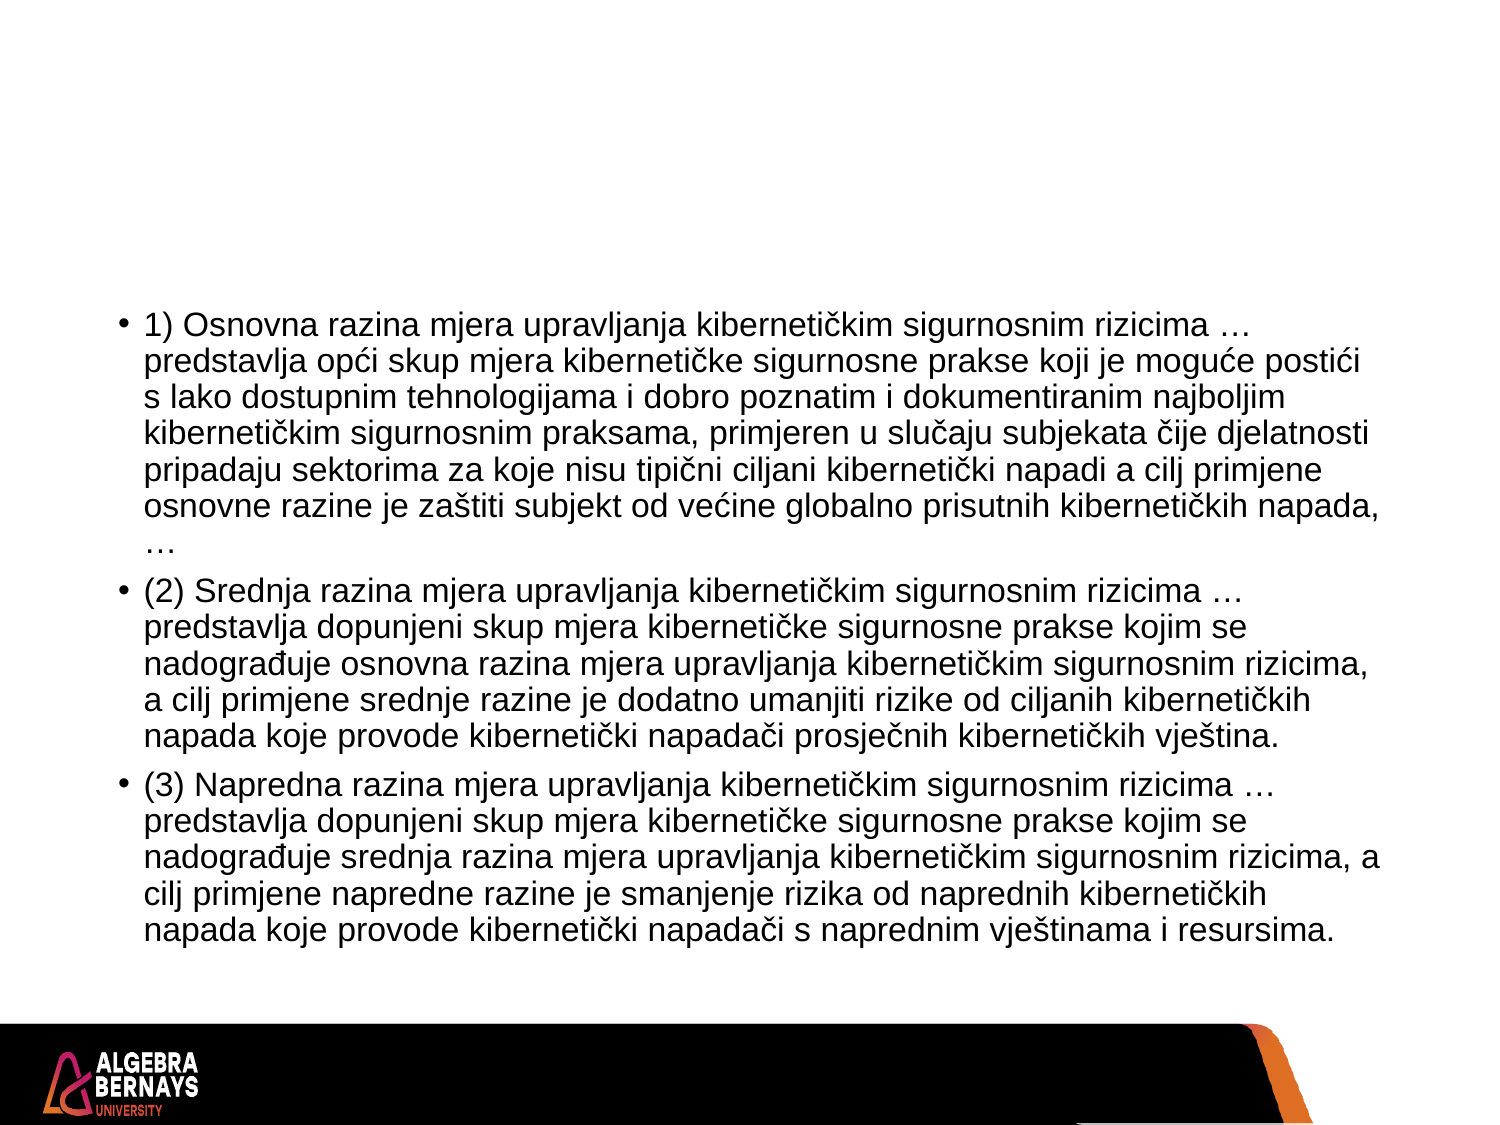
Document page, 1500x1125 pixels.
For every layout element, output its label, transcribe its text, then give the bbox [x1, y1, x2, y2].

list 1) Osnovna razina mjera upravljanja kibernetičkim sigurnosnim rizicima …predstavlja opći skup mjera kibernetičke sigurnosne prakse koji je moguće postići s lako dostupnim tehnologijama i dobro poznatim i dokumentiranim najboljim kibernetičkim sigurnosnim praksama, primjeren u slučaju subjekata čije djelatnosti pripadaju sektorima za koje nisu tipični ciljani kibernetički napadi a cilj primjene osnovne razine je zaštiti subjekt od većine globalno prisutnih kibernetičkih napada, … (2) Srednja razina mjera upravljanja kibernetičkim sigurnosnim rizicima … predstavlja dopunjeni skup mjera kibernetičke sigurnosne prakse kojim se nadograđuje osnovna razina mjera upravljanja kibernetičkim sigurnosnim rizicima, a cilj primjene srednje razine je dodatno umanjiti rizike od ciljanih kibernetičkih napada koje provode kibernetički napadači prosječnih kibernetičkih vještina. (3) Napredna razina mjera upravljanja kibernetičkim sigurnosnim rizicima … predstavlja dopunjeni skup mjera kibernetičke sigurnosne prakse kojim se nadograđuje srednja razina mjera upravljanja kibernetičkim sigurnosnim rizicima, a cilj primjene napredne razine je smanjenje rizika od naprednih kibernetičkih napada koje provode kibernetički napadači s naprednim vještinama i resursima. [103, 299, 1397, 1014]
picture [0, 1023, 1468, 1125]
